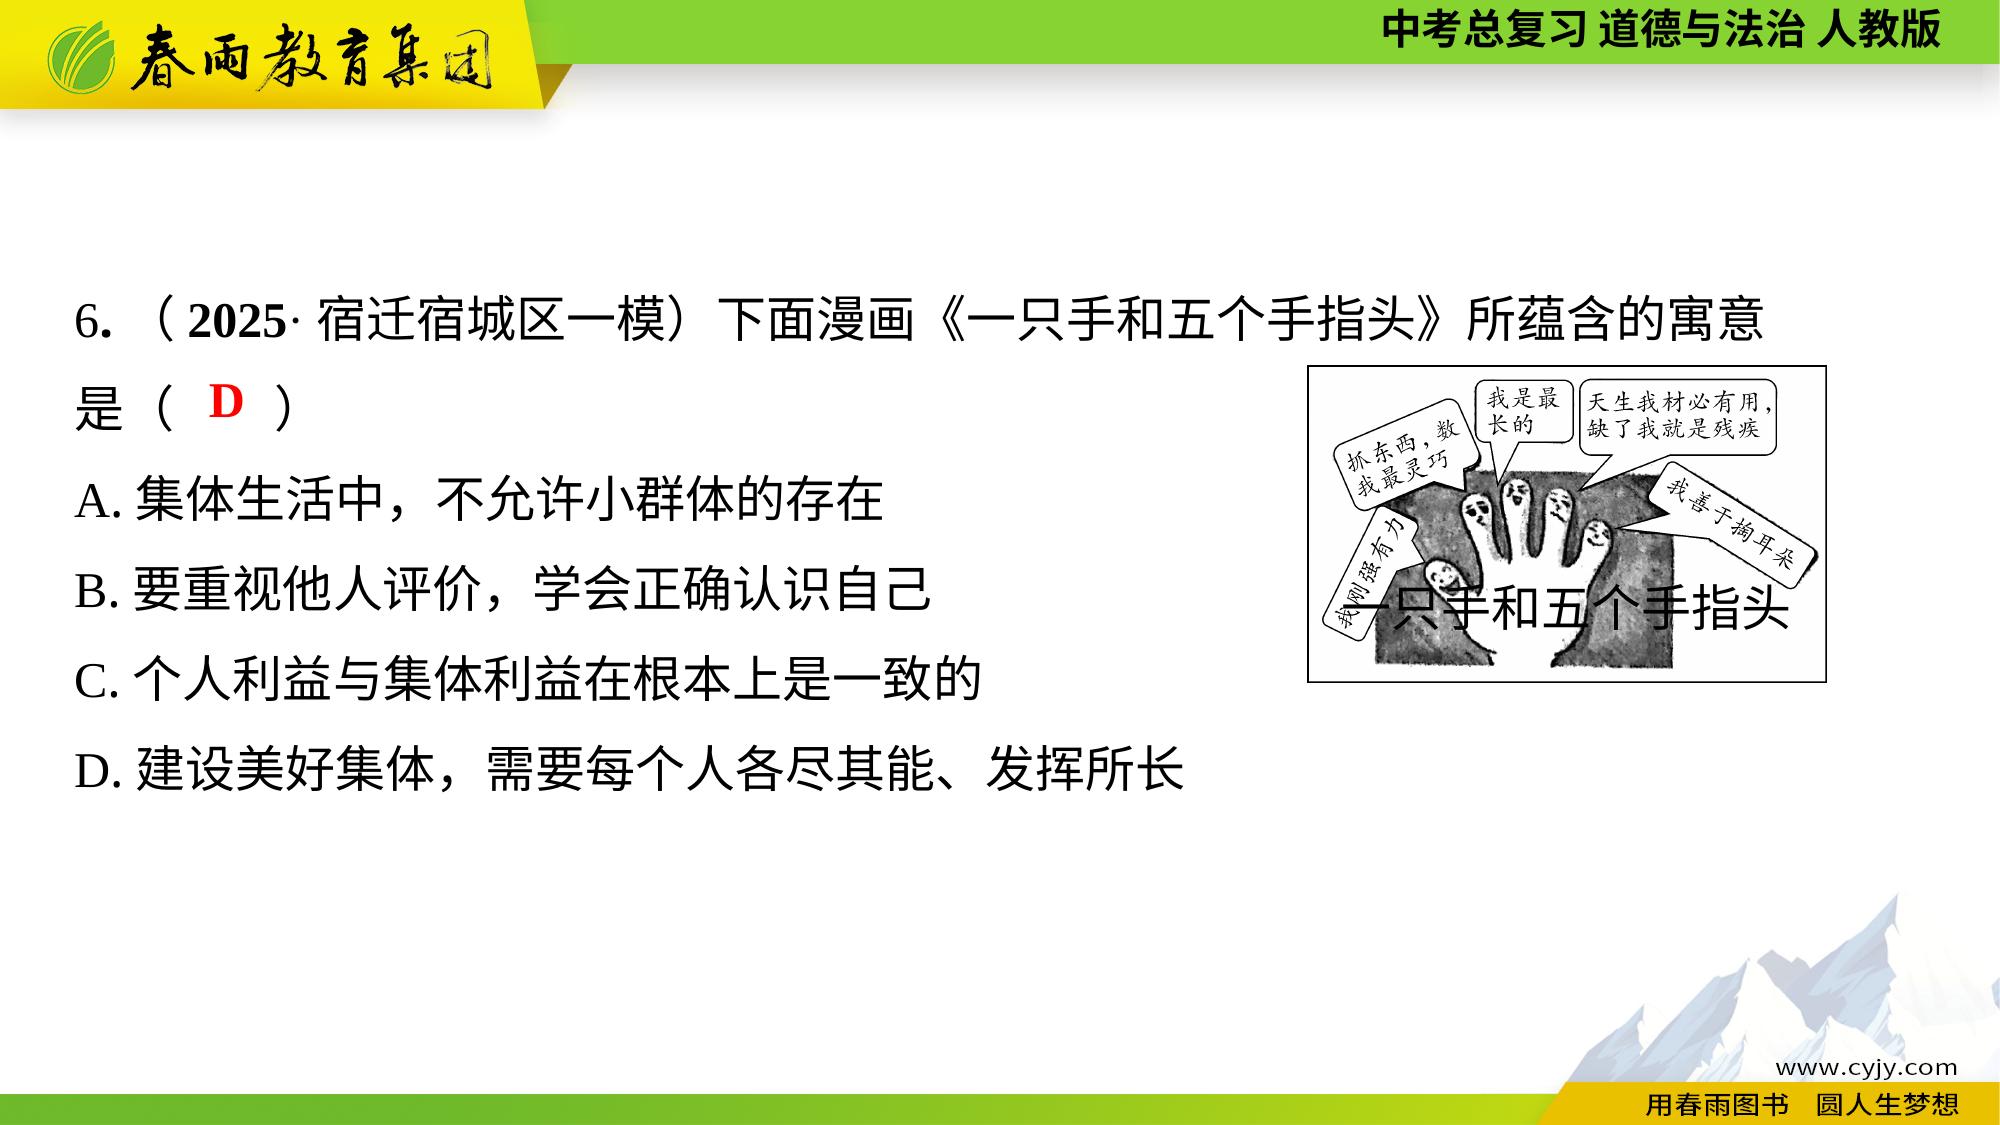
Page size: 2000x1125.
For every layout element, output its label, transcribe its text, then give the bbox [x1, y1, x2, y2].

text_box D [194, 359, 261, 435]
list 6.（2025·宿迁宿城区一模）下面漫画《一只手和五个手指头》所蕴含的寓意 是（ ） A.集体生活中，不允许小群体的存在 B.要重视他人评价，学会正确认识自己 C.个人利益与集体利益在根本上是一致的 D.建设美好集体，需要每个人各尽其能、发挥所长 [59, 249, 1944, 799]
picture [0, 0, 2000, 1125]
